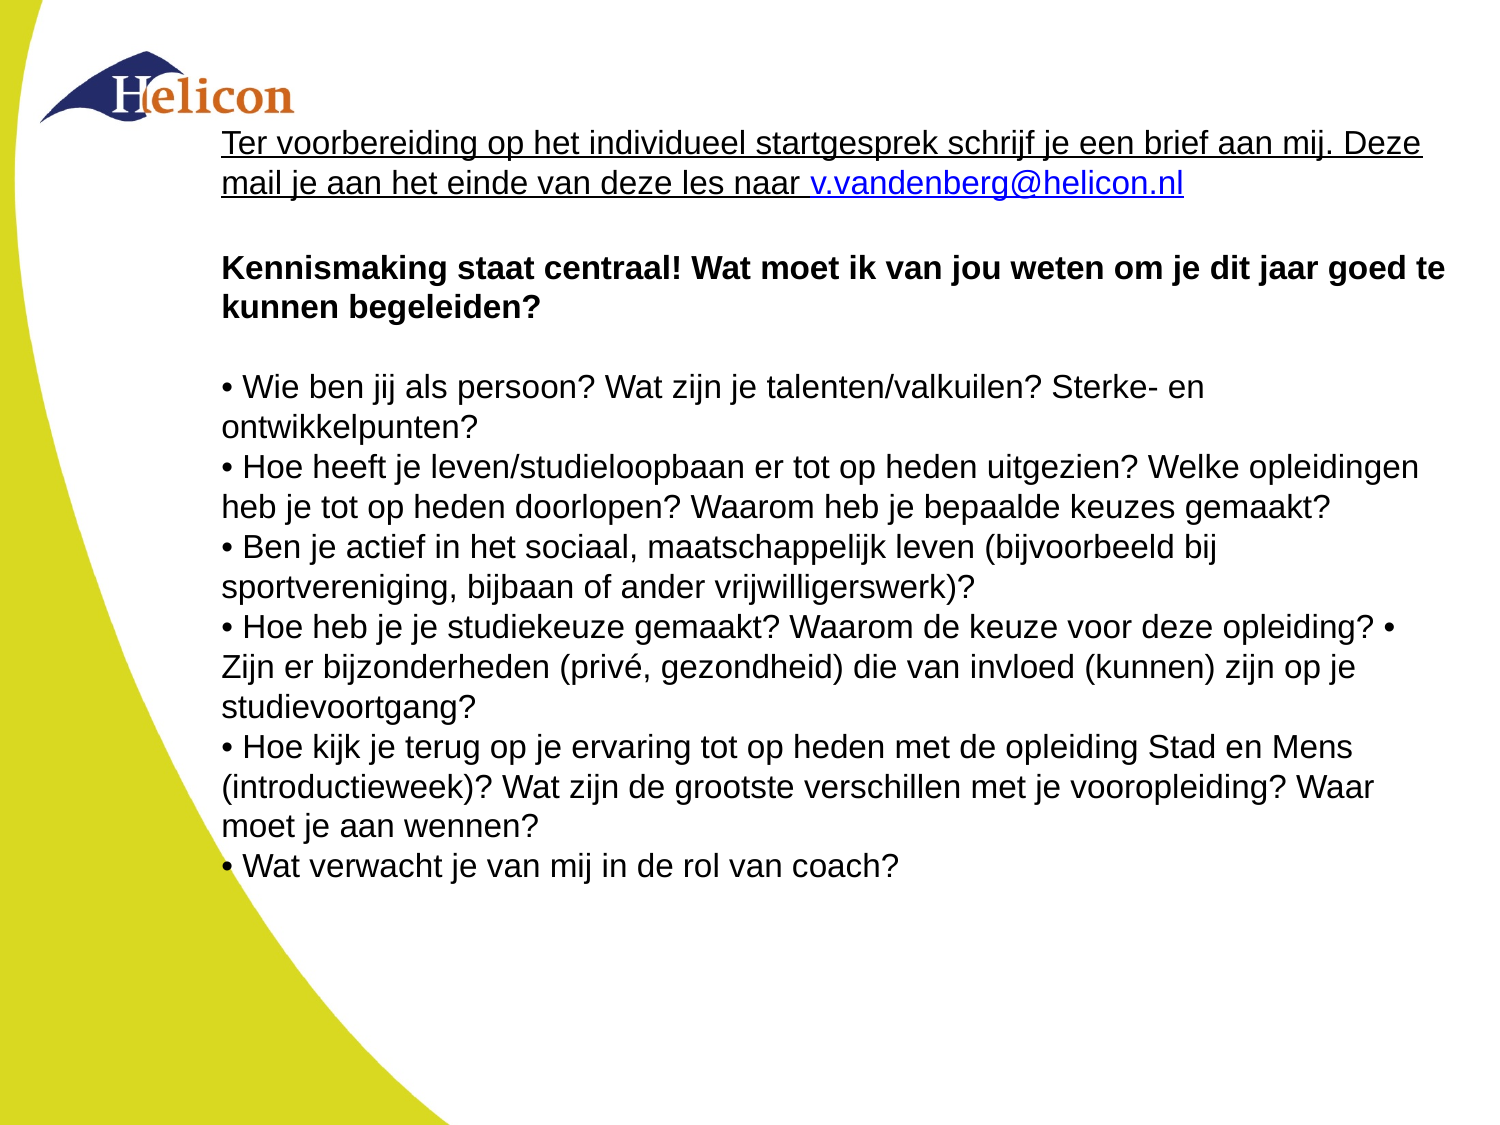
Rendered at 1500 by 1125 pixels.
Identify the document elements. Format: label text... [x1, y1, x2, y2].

text_box Ter voorbereiding op het individueel startgesprek schrijf je een brief aan mij. Deze mail je aan het einde van deze les naar v.vandenberg@helicon.nl Kennismaking staat centraal! Wat moet ik van jou weten om je dit jaar goed te kunnen begeleiden? • Wie ben jij als persoon? Wat zijn je talenten/valkuilen? Sterke- en ontwikkelpunten? • Hoe heeft je leven/studieloopbaan er tot op heden uitgezien? Welke opleidingen heb je tot op heden doorlopen? Waarom heb je bepaalde keuzes gemaakt? • Ben je actief in het sociaal, maatschappelijk leven (bijvoorbeeld bij sportvereniging, bijbaan of ander vrijwilligerswerk)? • Hoe heb je je studiekeuze gemaakt? Waarom de keuze voor deze opleiding? • Zijn er bijzonderheden (privé, gezondheid) die van invloed (kunnen) zijn op je studievoortgang? • Hoe kijk je terug op je ervaring tot op heden met de opleiding Stad en Mens (introductieweek)? Wat zijn de grootste verschillen met je vooropleiding? Waar moet je aan wennen? • Wat verwacht je van mij in de rol van coach? [206, 113, 1471, 892]
picture [0, 0, 1500, 1125]
